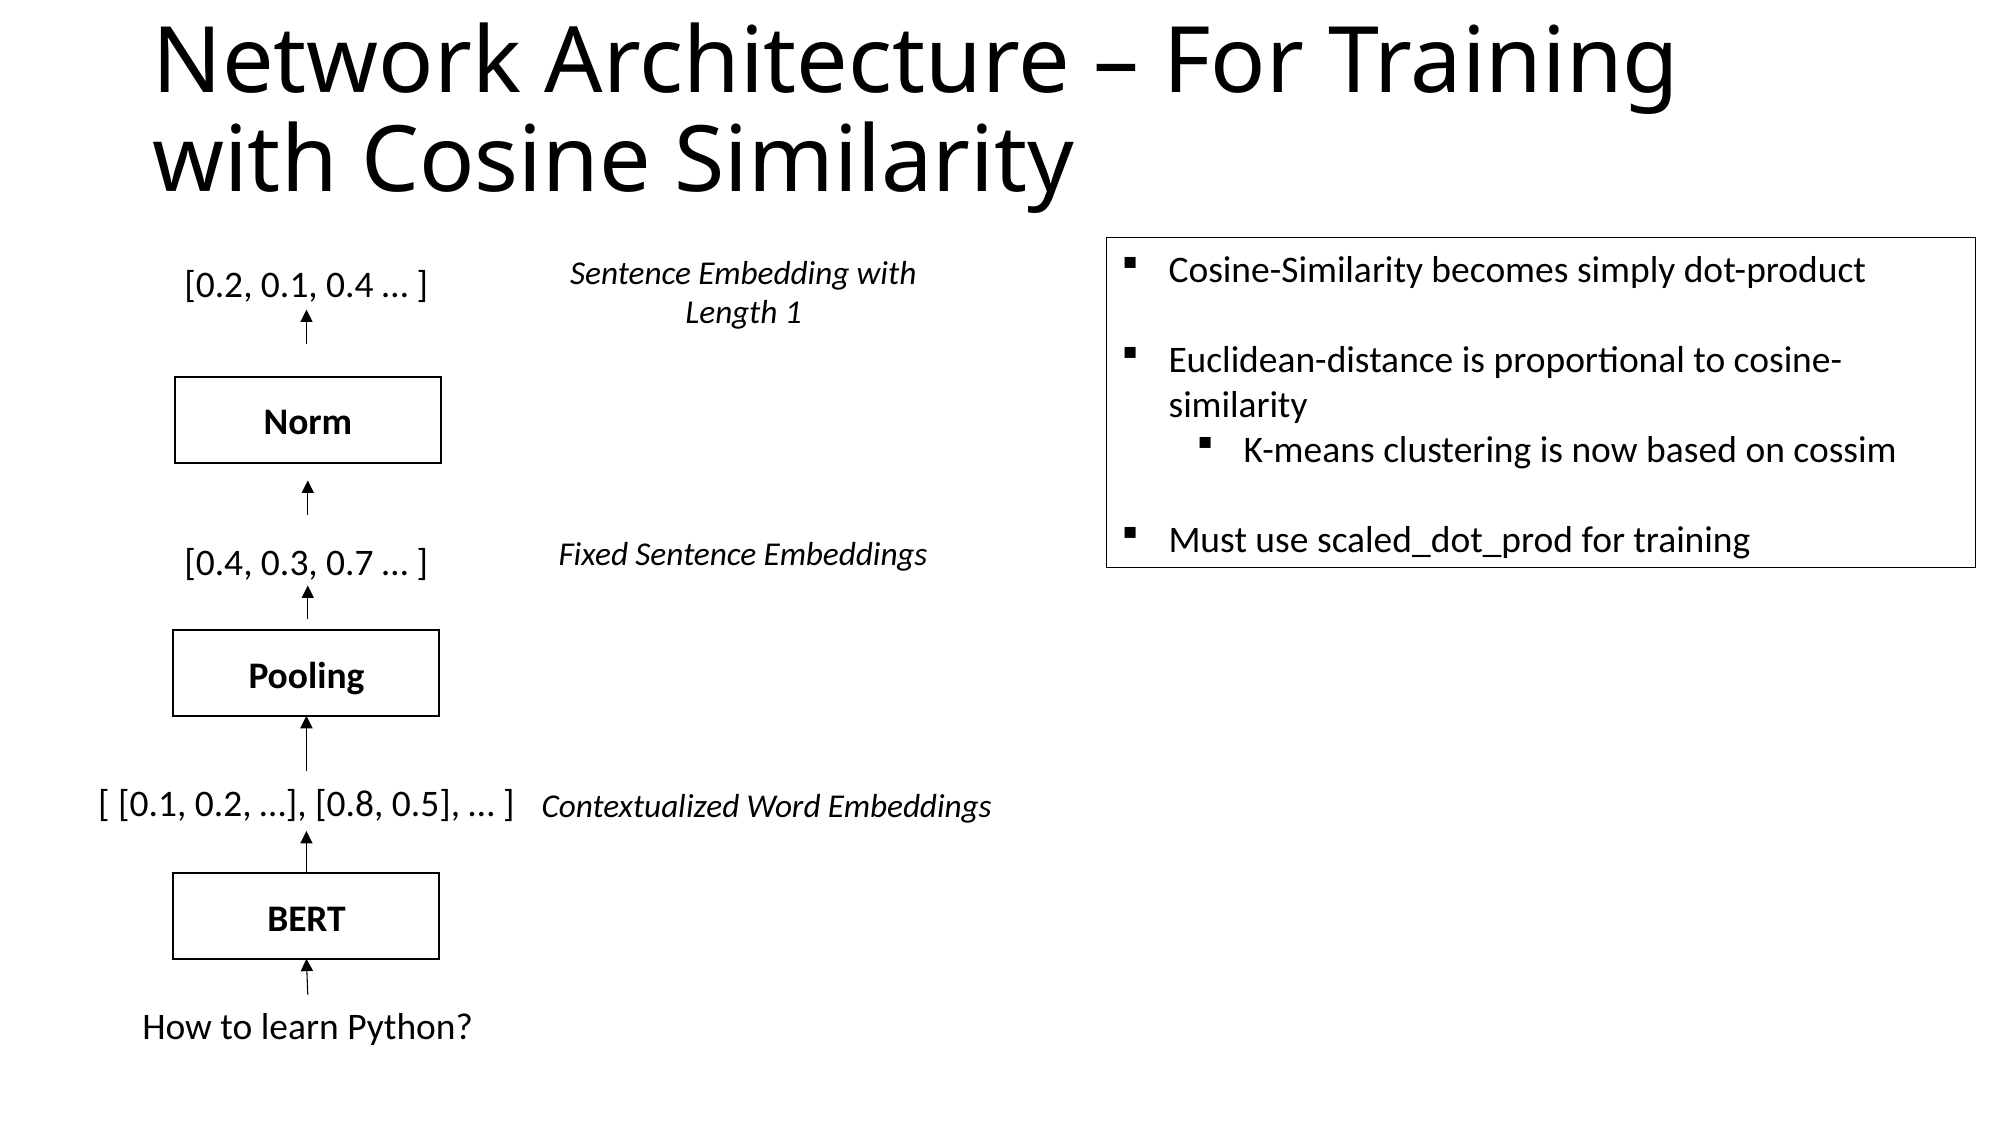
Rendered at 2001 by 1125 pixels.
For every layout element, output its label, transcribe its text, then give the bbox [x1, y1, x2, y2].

text_box Cosine-Similarity becomes simply dot-product Euclidean-distance is proportional to cosine-similarity K-means clustering is now based on cossim Must use scaled_dot_prod for training [1106, 237, 1976, 568]
text_box Pooling [172, 629, 440, 717]
text_box Fixed Sentence Embeddings [543, 524, 944, 580]
text_box Norm [174, 376, 442, 464]
title Network Architecture – For Training with Cosine Similarity [137, 3, 1863, 222]
text_box How to learn Python? [92, 994, 524, 1055]
text_box [0.2, 0.1, 0.4 … ] [53, 252, 523, 313]
text_box Sentence Embedding with Length 1 [523, 243, 964, 338]
text_box Contextualized Word Embeddings [526, 777, 1008, 832]
text_box BERT [172, 872, 440, 960]
text_box [0.4, 0.3, 0.7 … ] [53, 530, 560, 590]
text_box [ [0.1, 0.2, …], [0.8, 0.5], … ] [53, 771, 560, 832]
